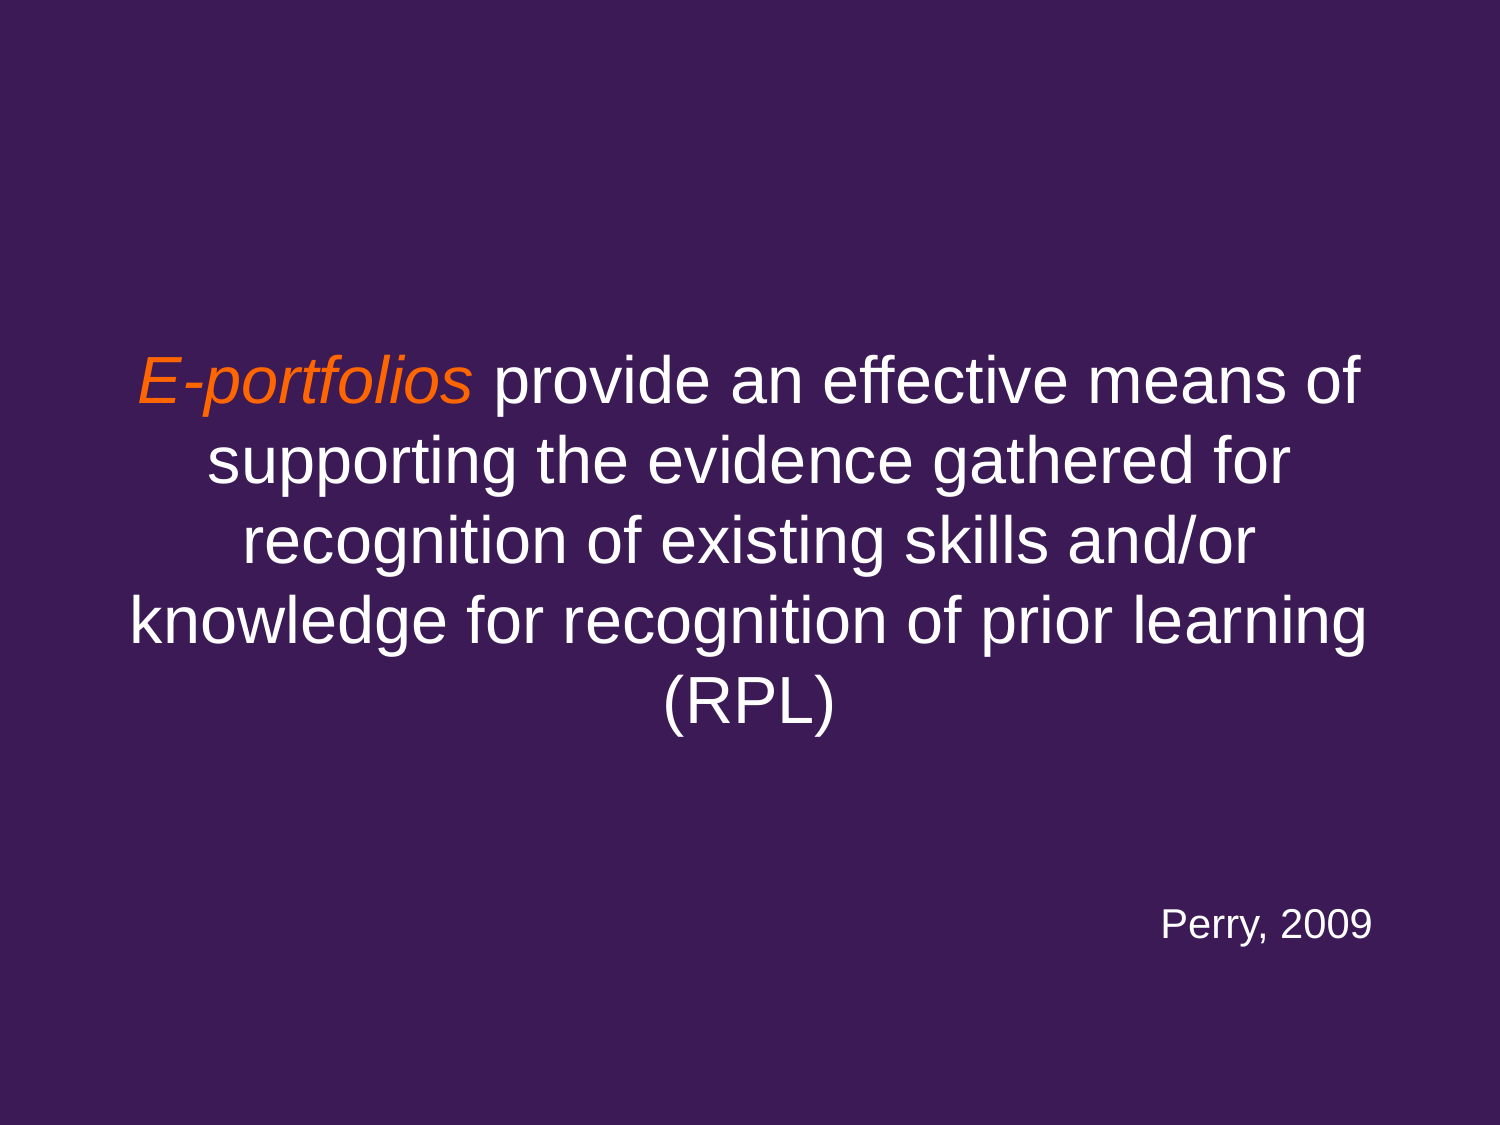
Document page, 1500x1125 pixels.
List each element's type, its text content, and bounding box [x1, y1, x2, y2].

text_box E-portfolios provide an effective means of supporting the evidence gathered for recognition of existing skills and/or knowledge for recognition of prior learning (RPL) Perry, 2009 [112, 194, 1388, 955]
